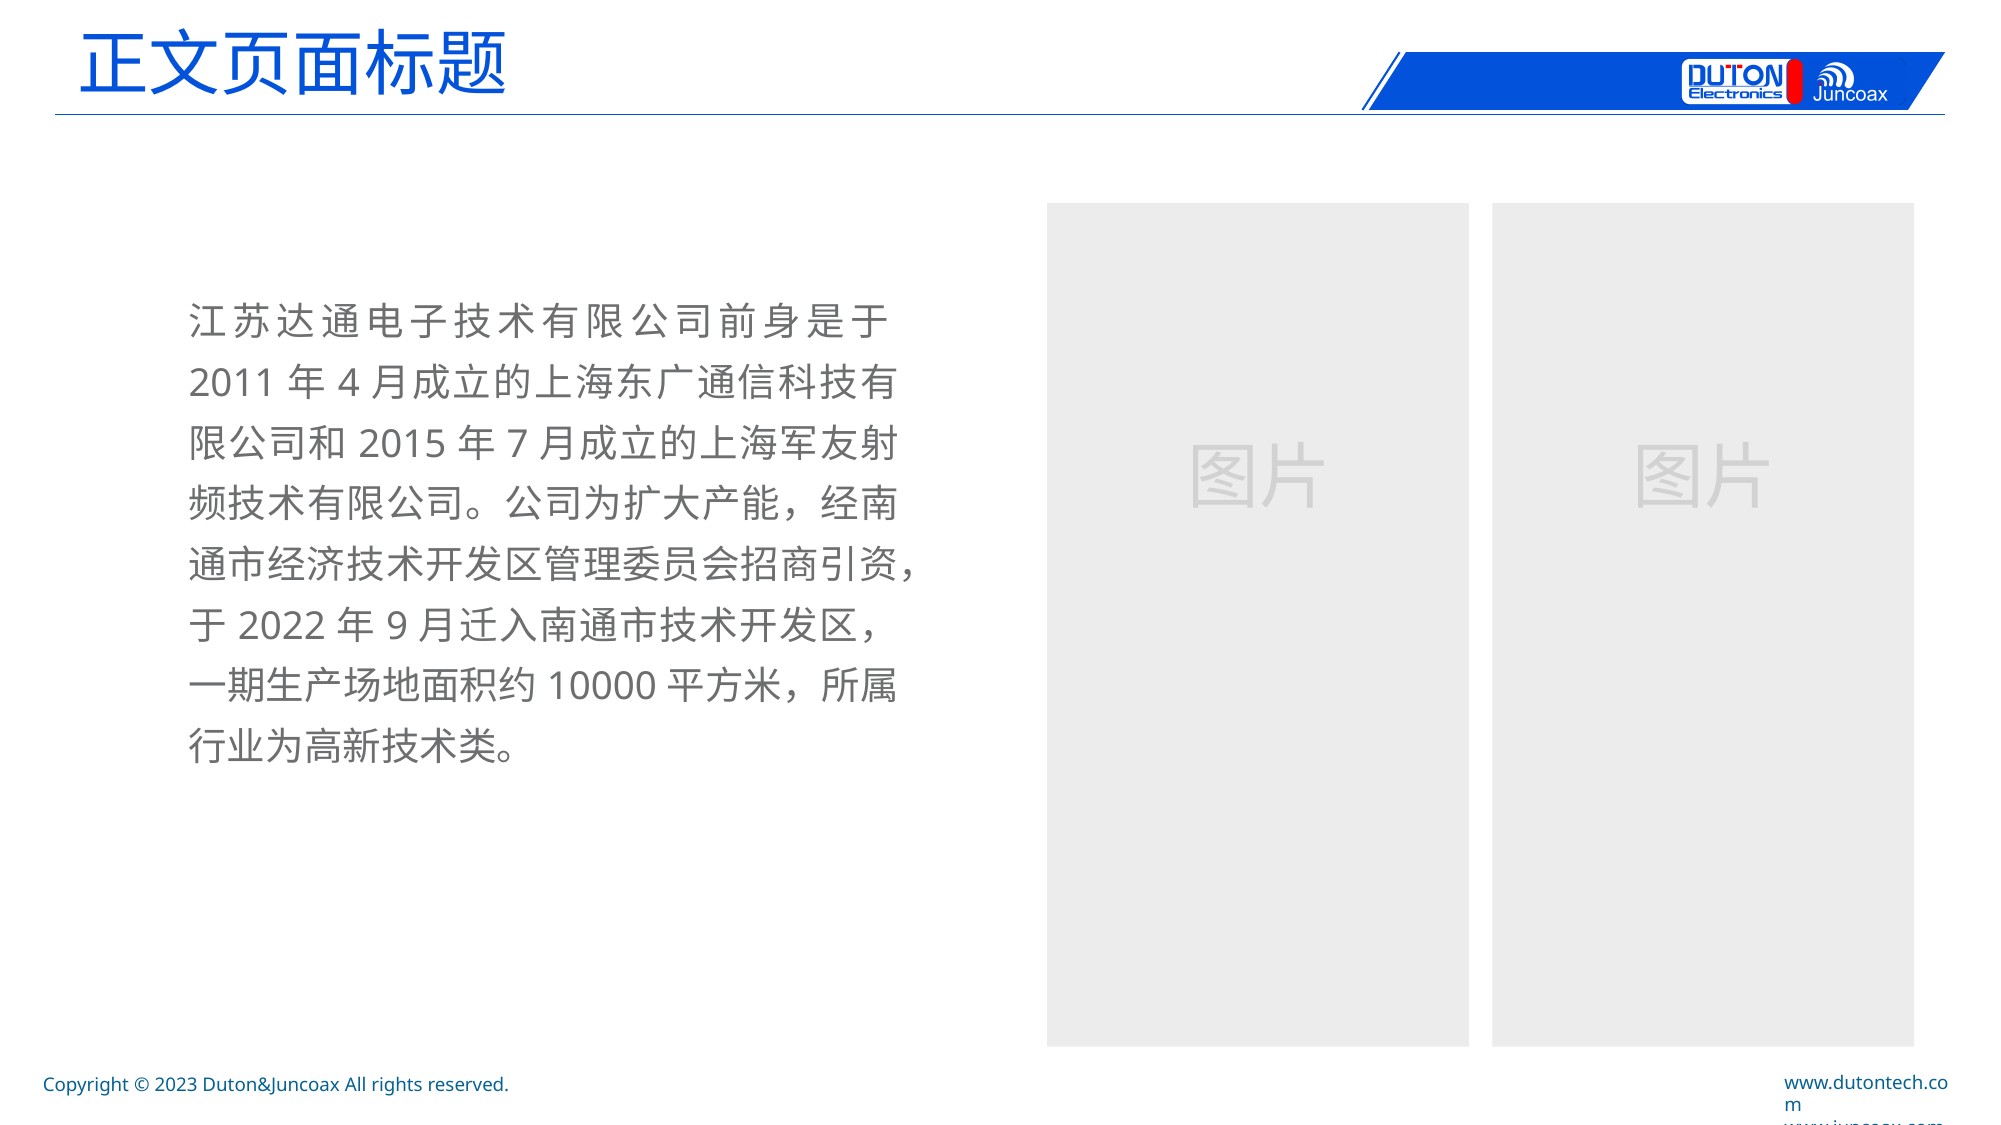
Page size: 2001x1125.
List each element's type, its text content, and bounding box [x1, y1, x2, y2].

picture [1681, 58, 1906, 105]
text_box 江苏达通电子技术有限公司前身是于2011年4月成立的上海东广通信科技有限公司和2015年7月成立的上海军友射频技术有限公司。公司为扩大产能，经南通市经济技术开发区管理委员会招商引资，于2022年9月迁入南通市技术开发区，一期生产场地面积约10000平方米，所属行业为高新技术类。 [173, 275, 914, 776]
picture [135, 1077, 149, 1091]
text_box 图片 [1173, 437, 1360, 524]
text_box 图片 [1617, 437, 1805, 524]
text_box 正文页面标题 [62, 24, 794, 112]
text_box [1046, 202, 1470, 1048]
text_box [1491, 202, 1915, 1048]
